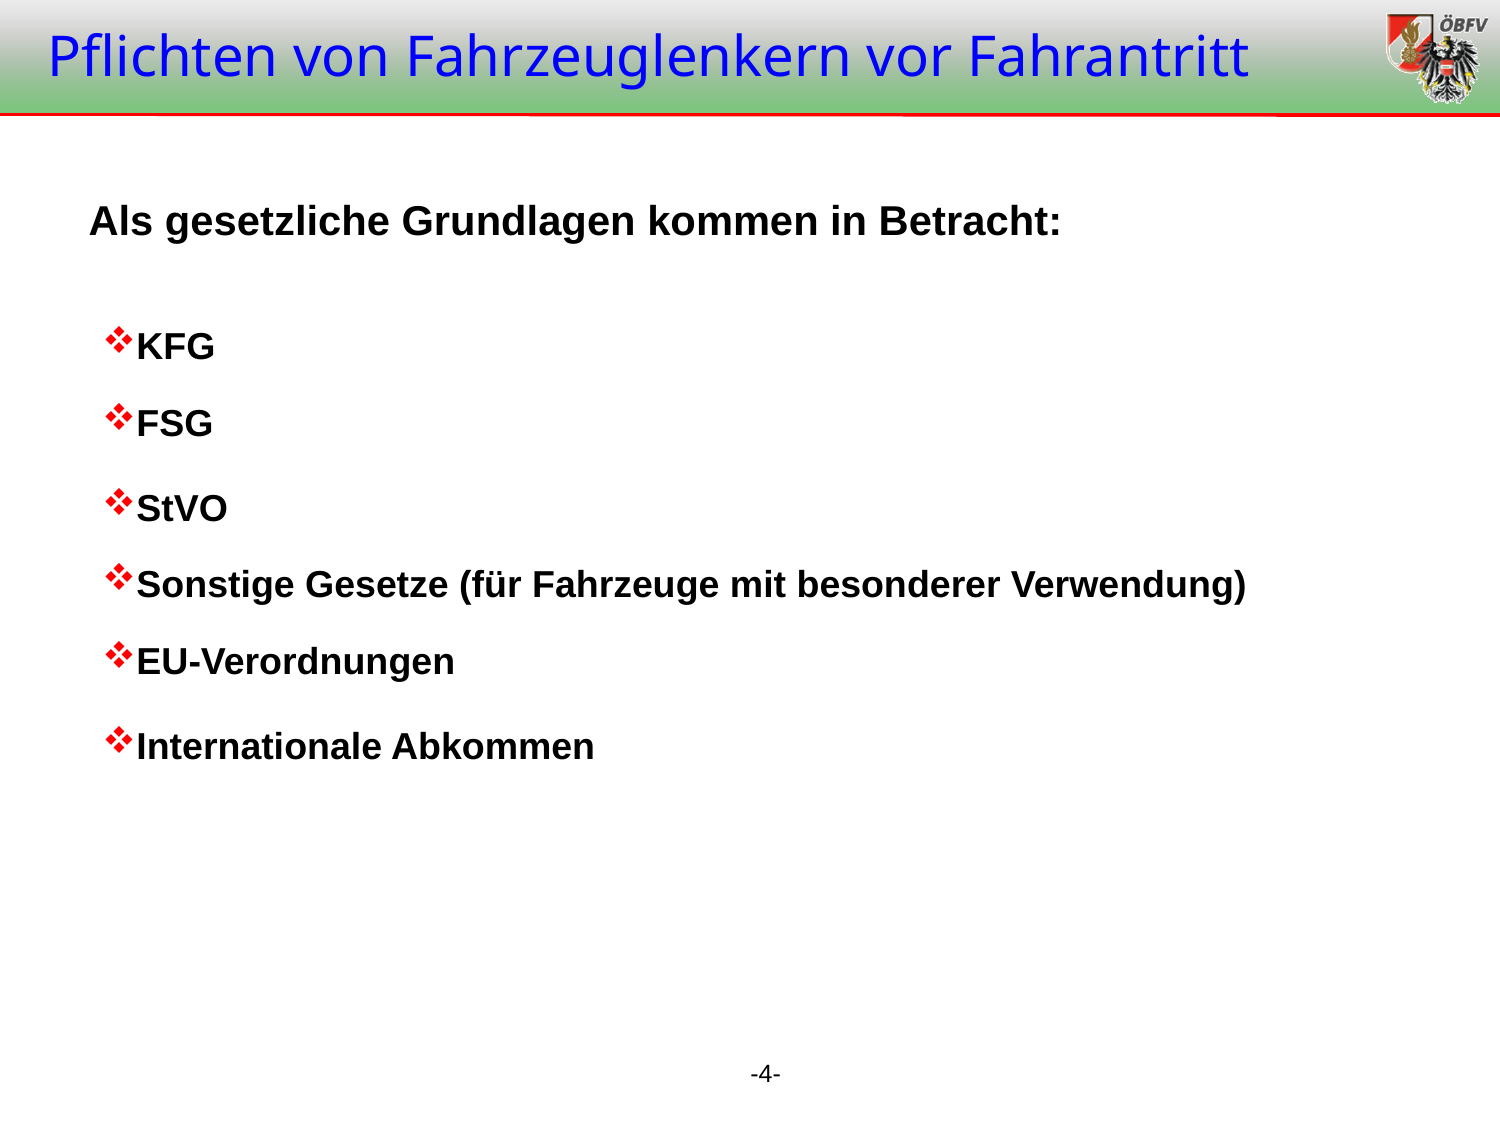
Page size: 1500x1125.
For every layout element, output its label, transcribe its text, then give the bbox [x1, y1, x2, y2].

text_box Sonstige Gesetze (für Fahrzeuge mit besonderer Verwendung) [87, 552, 1407, 622]
text_box Internationale Abkommen [87, 714, 917, 787]
text_box EU-Verordnungen [87, 629, 907, 693]
text_box StVO [87, 477, 769, 551]
picture [0, 0, 1500, 113]
text_box Als gesetzliche Grundlagen kommen in Betracht: [59, 186, 1301, 268]
text_box FSG [87, 391, 676, 457]
text_box KFG [87, 314, 734, 374]
text_box Pflichten von Fahrzeuglenkern vor Fahrantritt [33, 10, 1384, 98]
slide_number -4- [609, 1049, 923, 1101]
